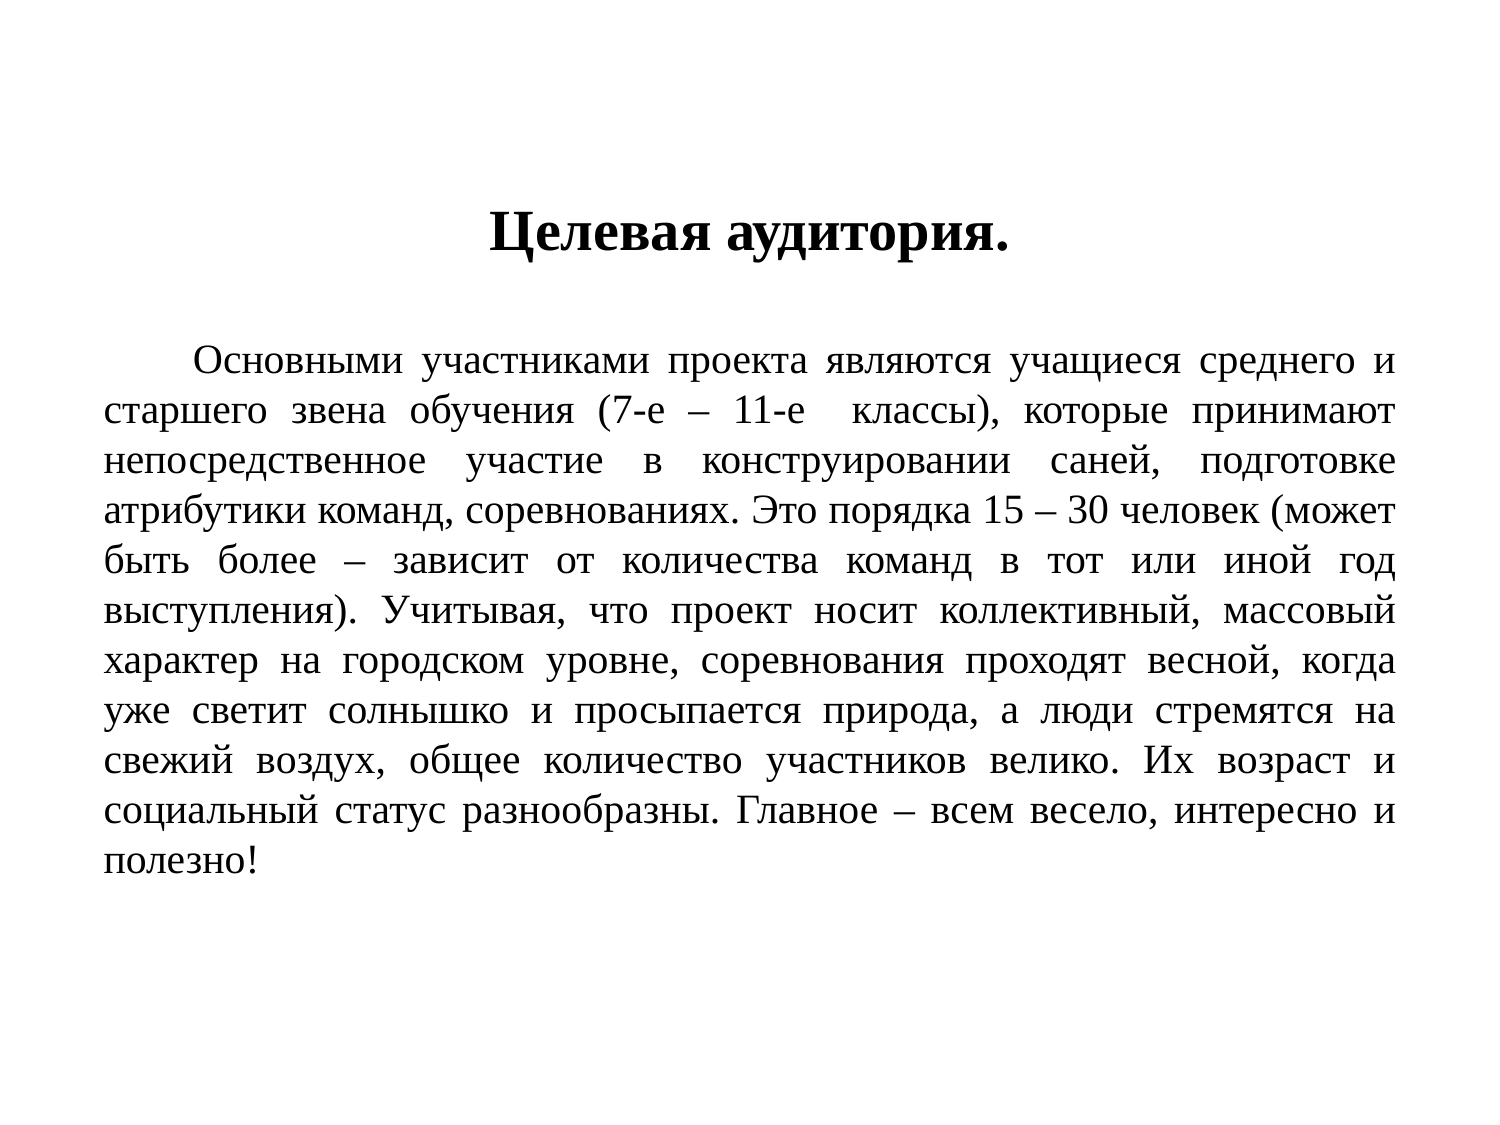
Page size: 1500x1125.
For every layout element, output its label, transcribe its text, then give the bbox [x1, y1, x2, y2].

text_box Целевая аудитория. Основными участниками проекта являются учащиеся среднего и старшего звена обучения (7-е – 11-е классы), которые принимают непосредственное участие в конструировании саней, подготовке атрибутики команд, соревнованиях. Это порядка 15 – 30 человек (может быть более – зависит от количества команд в тот или иной год выступления). Учитывая, что проект носит коллективный, массовый характер на городском уровне, соревнования проходят весной, когда уже светит солнышко и просыпается природа, а люди стремятся на свежий воздух, общее количество участников велико. Их возраст и социальный статус разнообразны. Главное – всем весело, интересно и полезно! [88, 184, 1412, 890]
